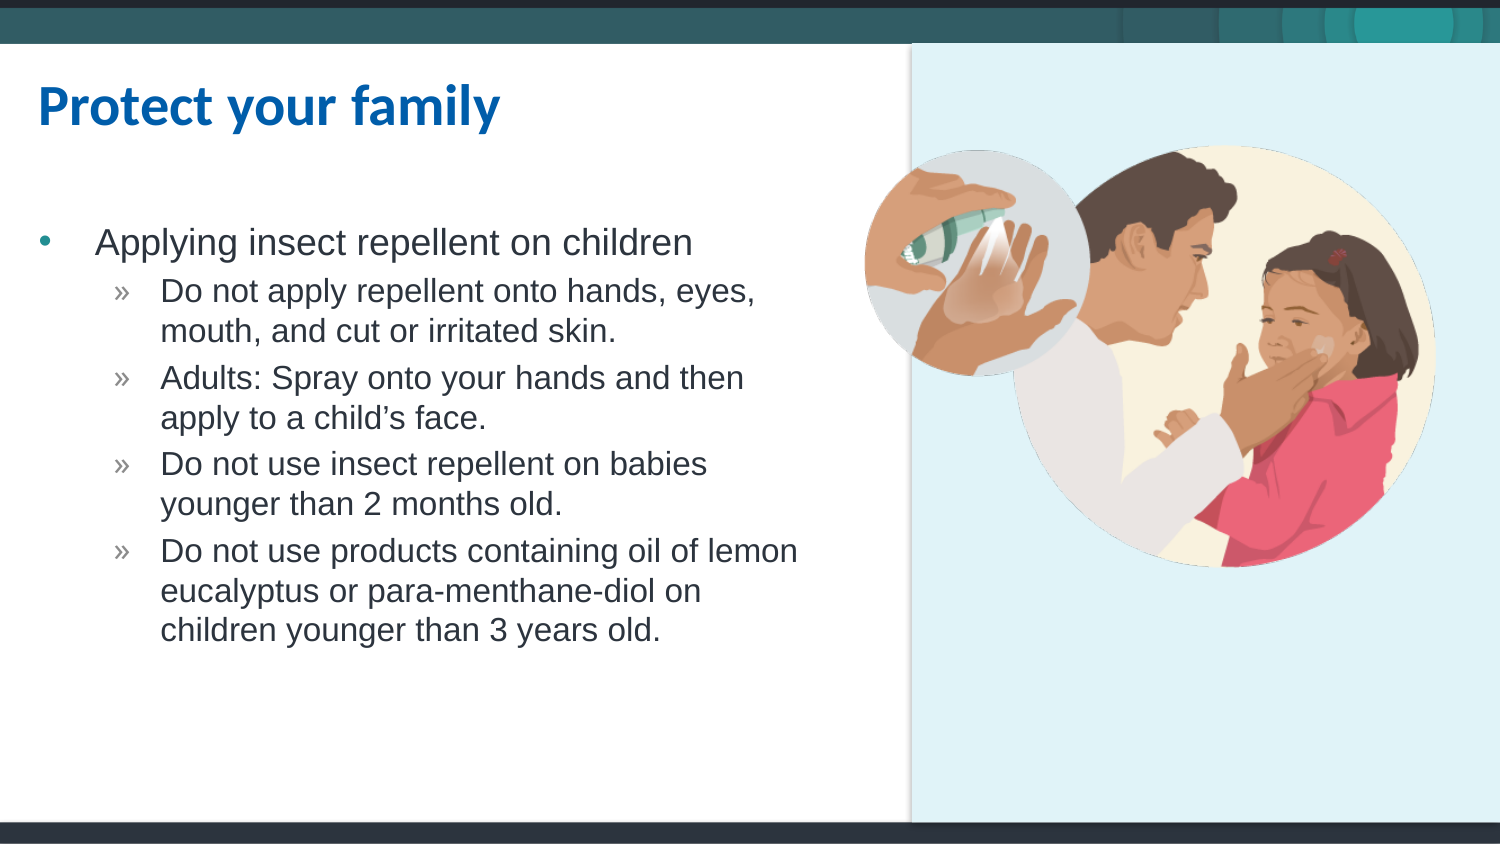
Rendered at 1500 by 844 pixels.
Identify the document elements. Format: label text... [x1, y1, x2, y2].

title Protect your family [23, 59, 889, 211]
picture [864, 145, 1436, 569]
list Applying insect repellent on children Do not apply repellent onto hands, eyes, mouth, and cut or irritated skin. Adults: Spray onto your hands and then apply to a child’s face. Do not use insect repellent on babies younger than 2 months old. Do not use products containing oil of lemon eucalyptus or para-menthane-diol on children younger than 3 years old. [23, 211, 837, 768]
picture [0, 0, 1500, 44]
